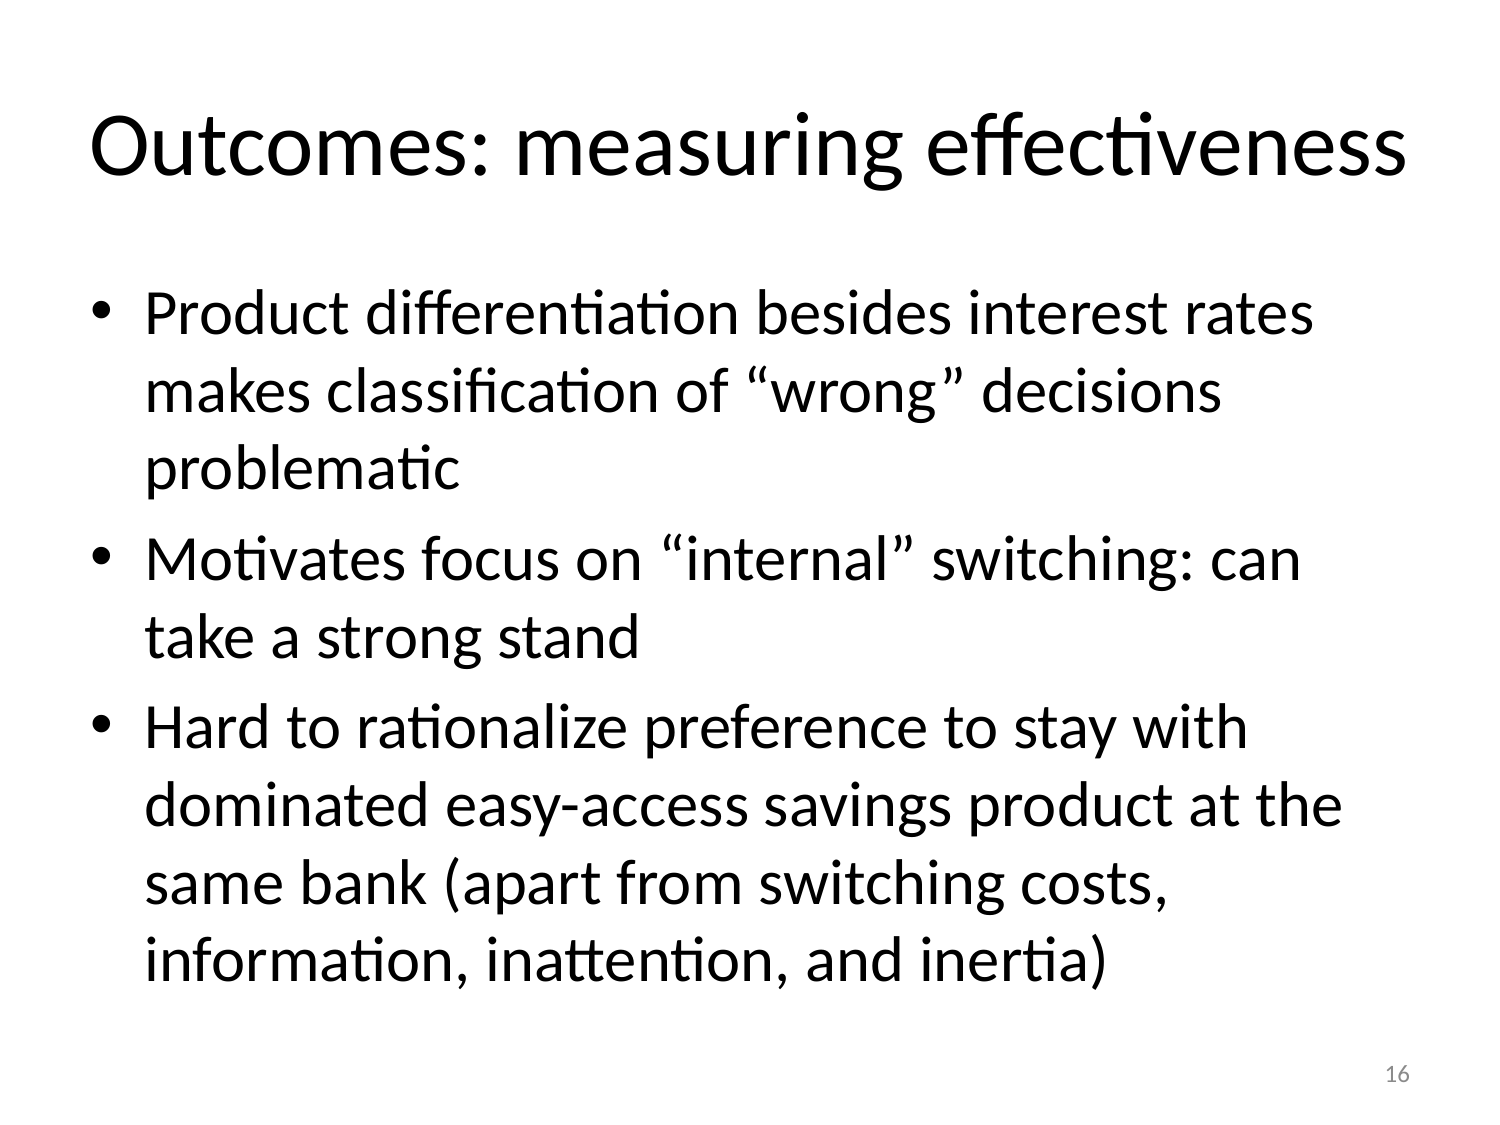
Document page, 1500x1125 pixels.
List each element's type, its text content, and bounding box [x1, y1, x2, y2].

list Product differentiation besides interest rates makes classification of “wrong” decisions problematic Motivates focus on “internal” switching: can take a strong stand Hard to rationalize preference to stay with dominated easy-access savings product at the same bank (apart from switching costs, information, inattention, and inertia) [75, 262, 1425, 1005]
title Outcomes: measuring effectiveness [0, 45, 1500, 233]
slide_number 16 [1074, 1042, 1425, 1103]
